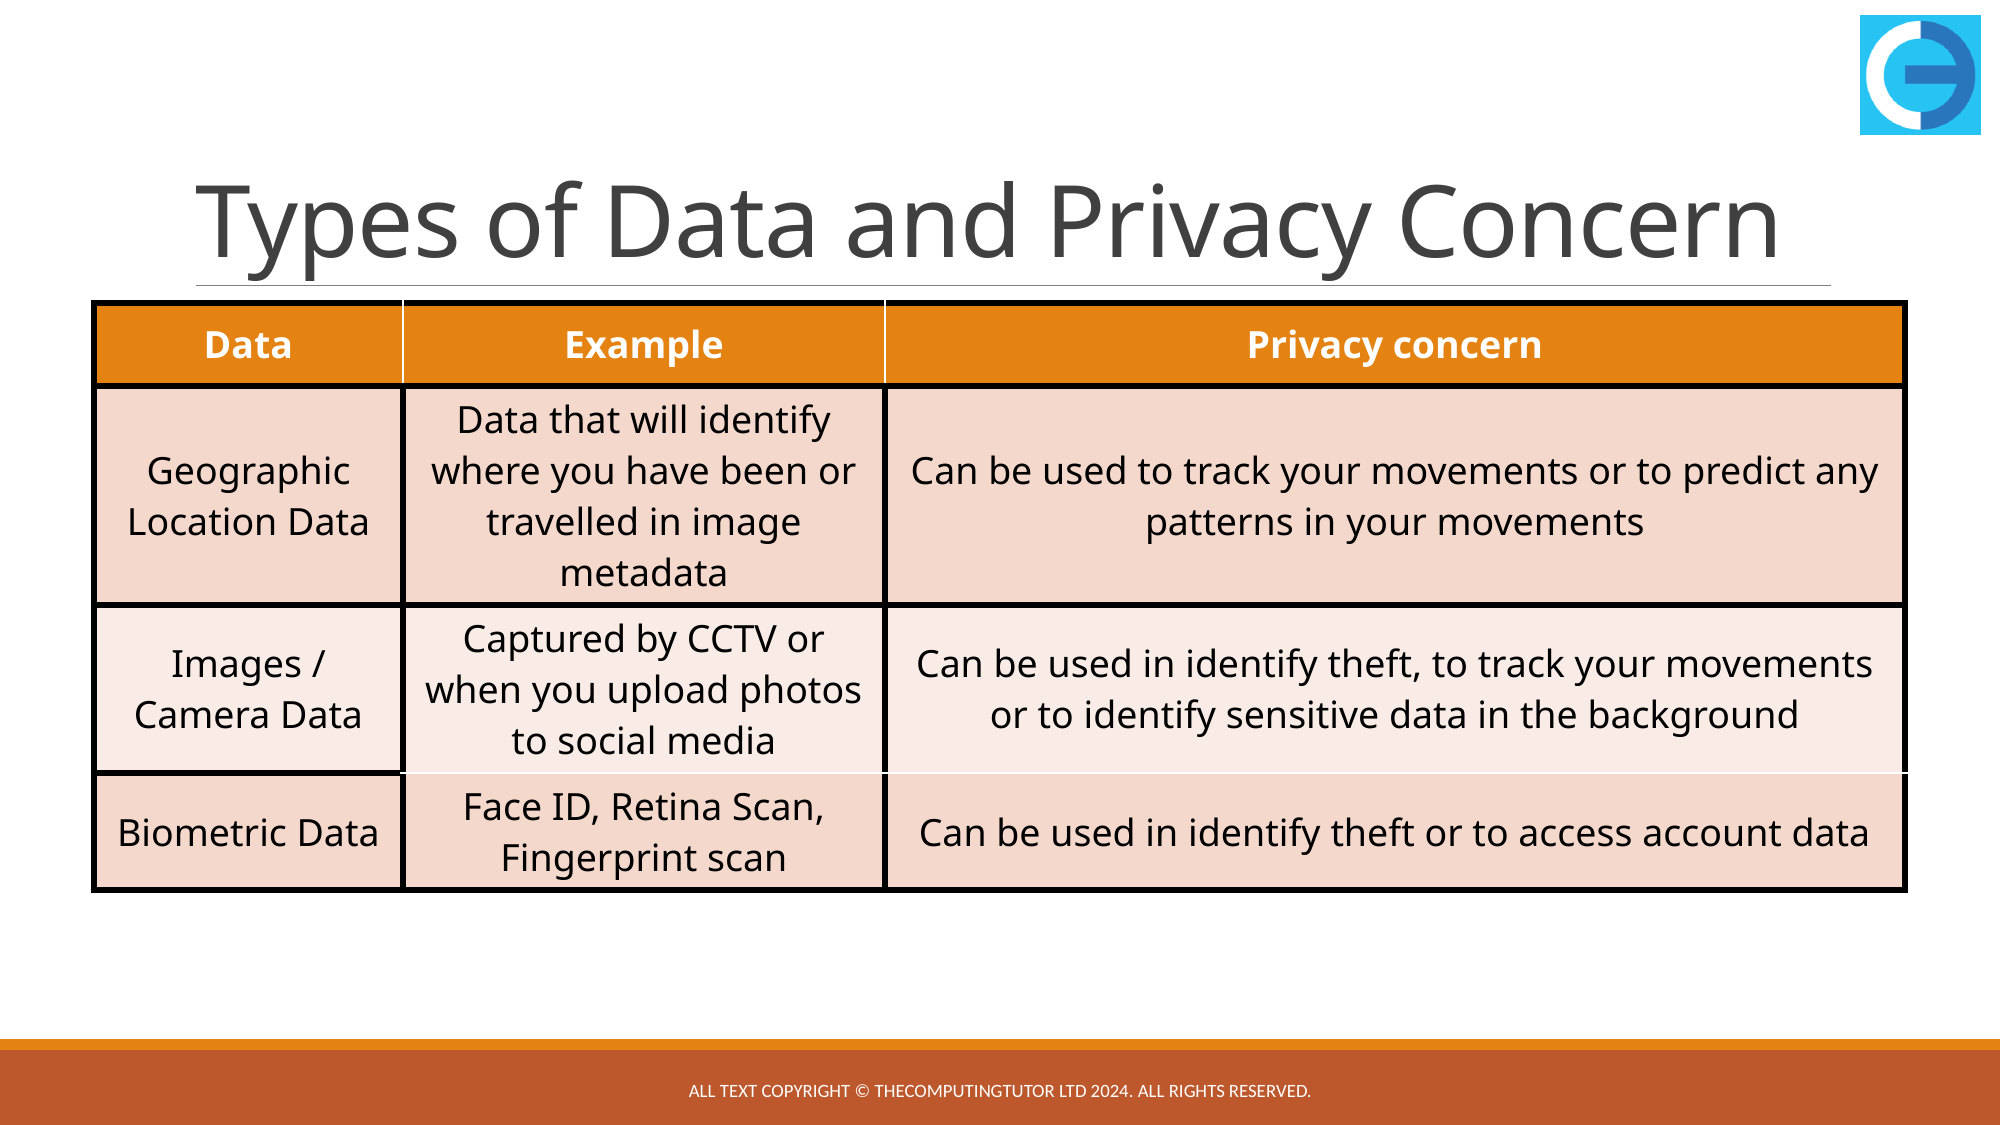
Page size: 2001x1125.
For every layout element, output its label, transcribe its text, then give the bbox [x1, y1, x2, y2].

table_cell Can be used in identify theft, to track your movements or to identify sensitive data in the background [888, 608, 1902, 772]
table_header Example [404, 306, 884, 383]
table_cell Captured by CCTV or when you upload photos to social media [406, 608, 882, 772]
table_header Privacy concern [886, 306, 1902, 383]
table_cell Can be used to track your movements or to predict any patterns in your movements [888, 389, 1902, 602]
footer All text copyright © TheComputingTutor Ltd 2024. All rights Reserved. [604, 1059, 1396, 1120]
table_cell Data that will identify where you have been or travelled in image metadata [406, 389, 882, 602]
table_header Data [97, 306, 402, 383]
table_cell Images / Camera Data [97, 608, 400, 770]
table_cell Geographic Location Data [97, 389, 400, 602]
table_cell Face ID, Retina Scan, Fingerprint scan [406, 774, 882, 887]
table_cell Can be used in identify theft or to access account data [888, 774, 1902, 887]
picture [1860, 15, 1981, 135]
title Types of Data and Privacy Concern [180, 47, 1830, 285]
table_cell Biometric Data [97, 776, 400, 887]
